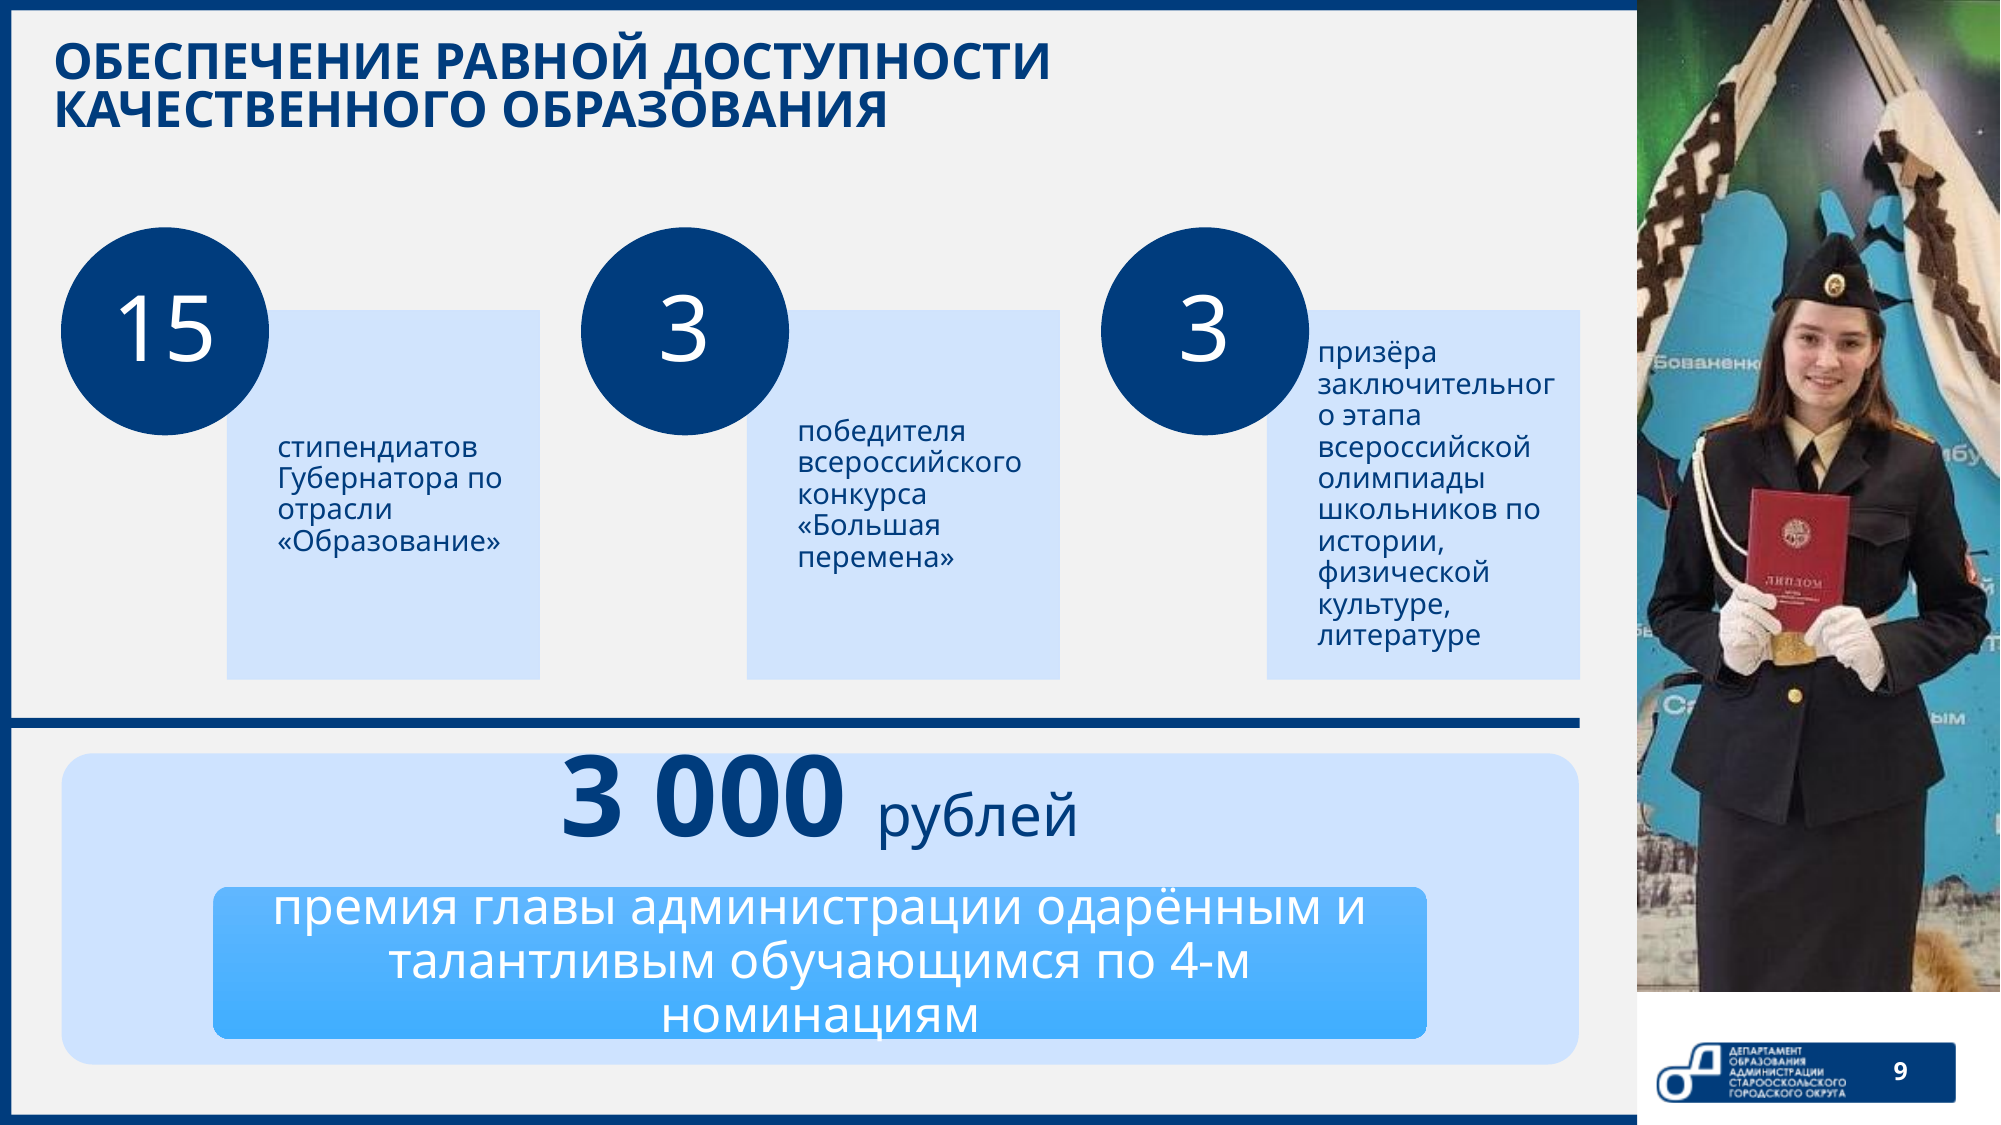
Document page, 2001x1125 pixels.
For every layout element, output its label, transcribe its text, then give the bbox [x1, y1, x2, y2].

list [60, 188, 1580, 718]
slide_number 9 [1877, 1050, 1924, 1096]
title Обеспечение равной доступности качественного образования [53, 32, 1572, 145]
picture [1657, 1043, 1955, 1102]
text_box [0, 717, 1581, 729]
picture [1637, 0, 2000, 992]
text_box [60, 753, 1580, 1065]
